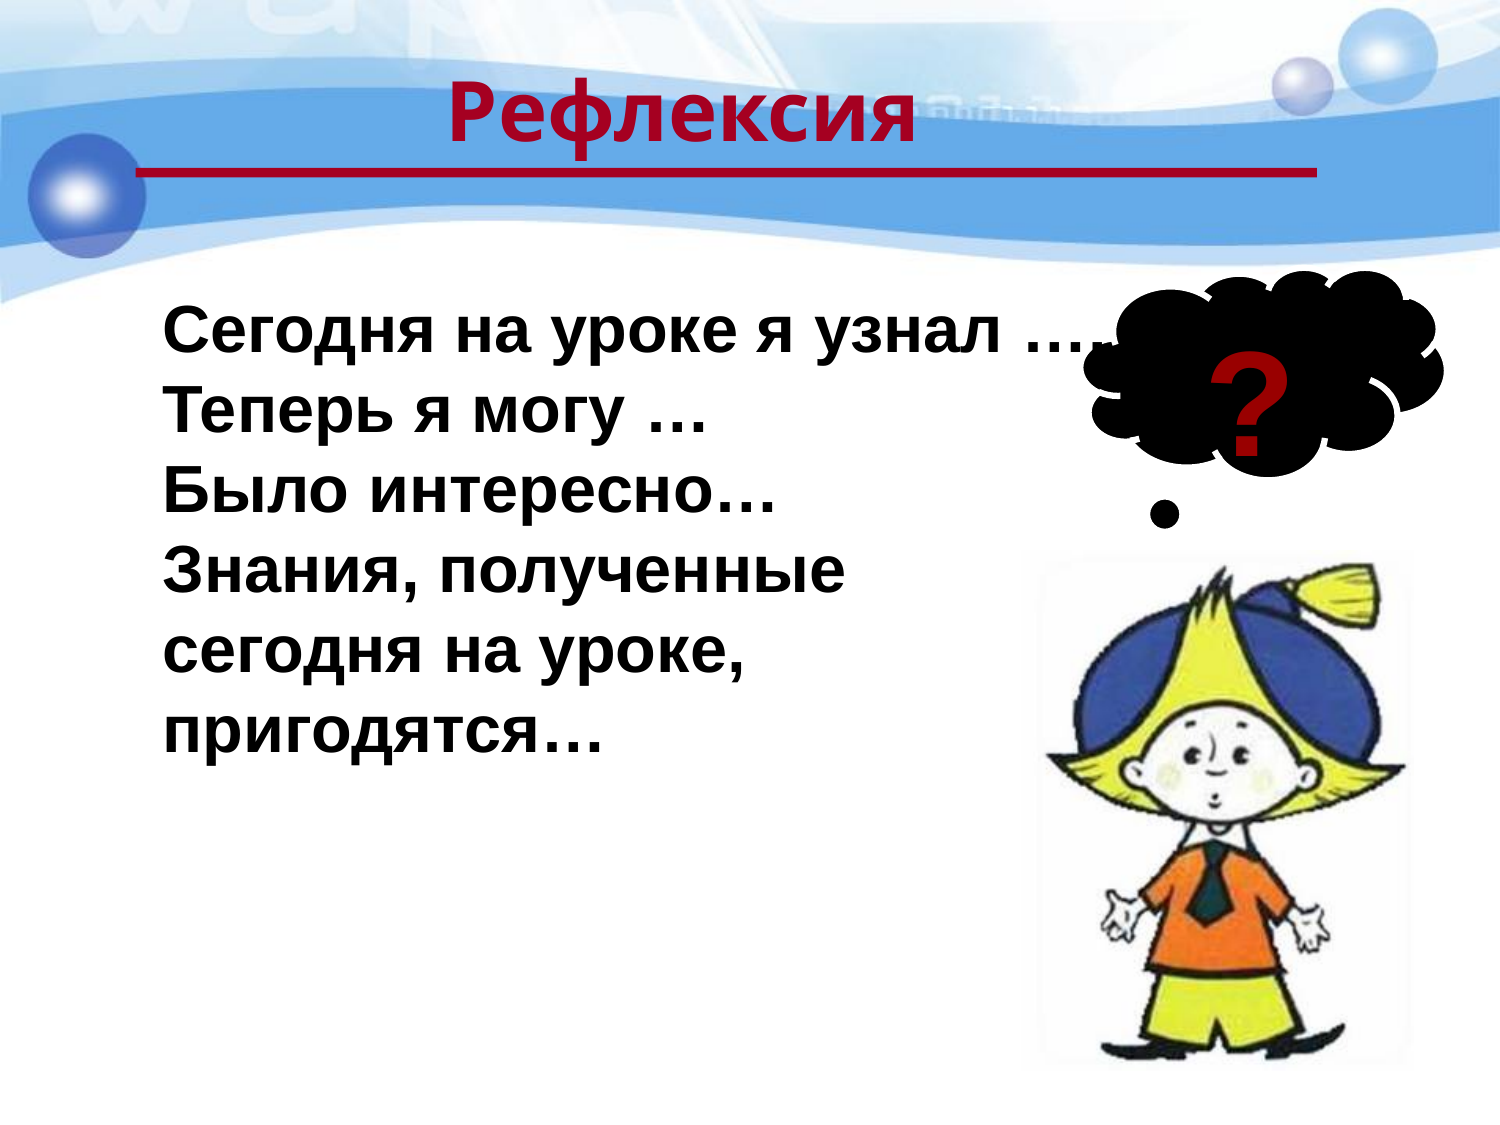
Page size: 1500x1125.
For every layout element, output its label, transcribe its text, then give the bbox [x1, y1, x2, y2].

text_box ? [1140, 267, 1447, 481]
text_box ? [1147, 496, 1183, 532]
text_box [123, 219, 1329, 295]
text_box Рефлексия [430, 66, 810, 150]
text_box Сегодня на уроке я узнал …. Теперь я могу … Было интересно… Знания, полученные сегодня на уроке, пригодятся… [147, 278, 1140, 774]
picture [0, 0, 1500, 1125]
